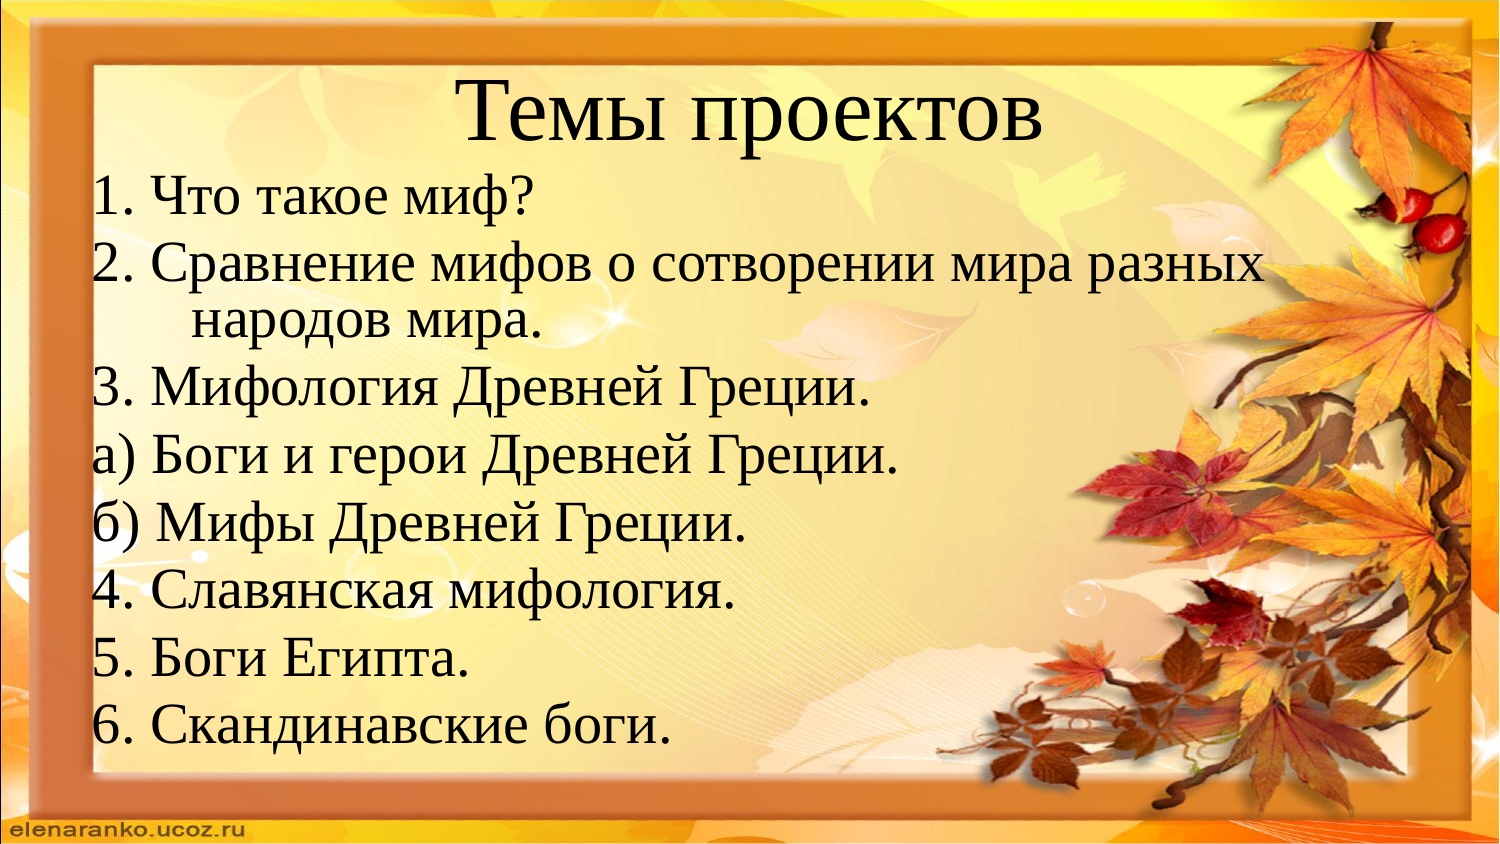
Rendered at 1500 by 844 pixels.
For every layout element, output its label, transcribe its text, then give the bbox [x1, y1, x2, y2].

picture [0, 0, 1500, 844]
list 1. Что такое миф? 2. Сравнение мифов о сотворении мира разных народов мира. 3. Мифология Древней Греции. а) Боги и герои Древней Греции. б) Мифы Древней Греции. 4. Славянская мифология. 5. Боги Египта. 6. Скандинавские боги. [76, 161, 1426, 844]
title Темы проектов [74, 33, 1426, 175]
